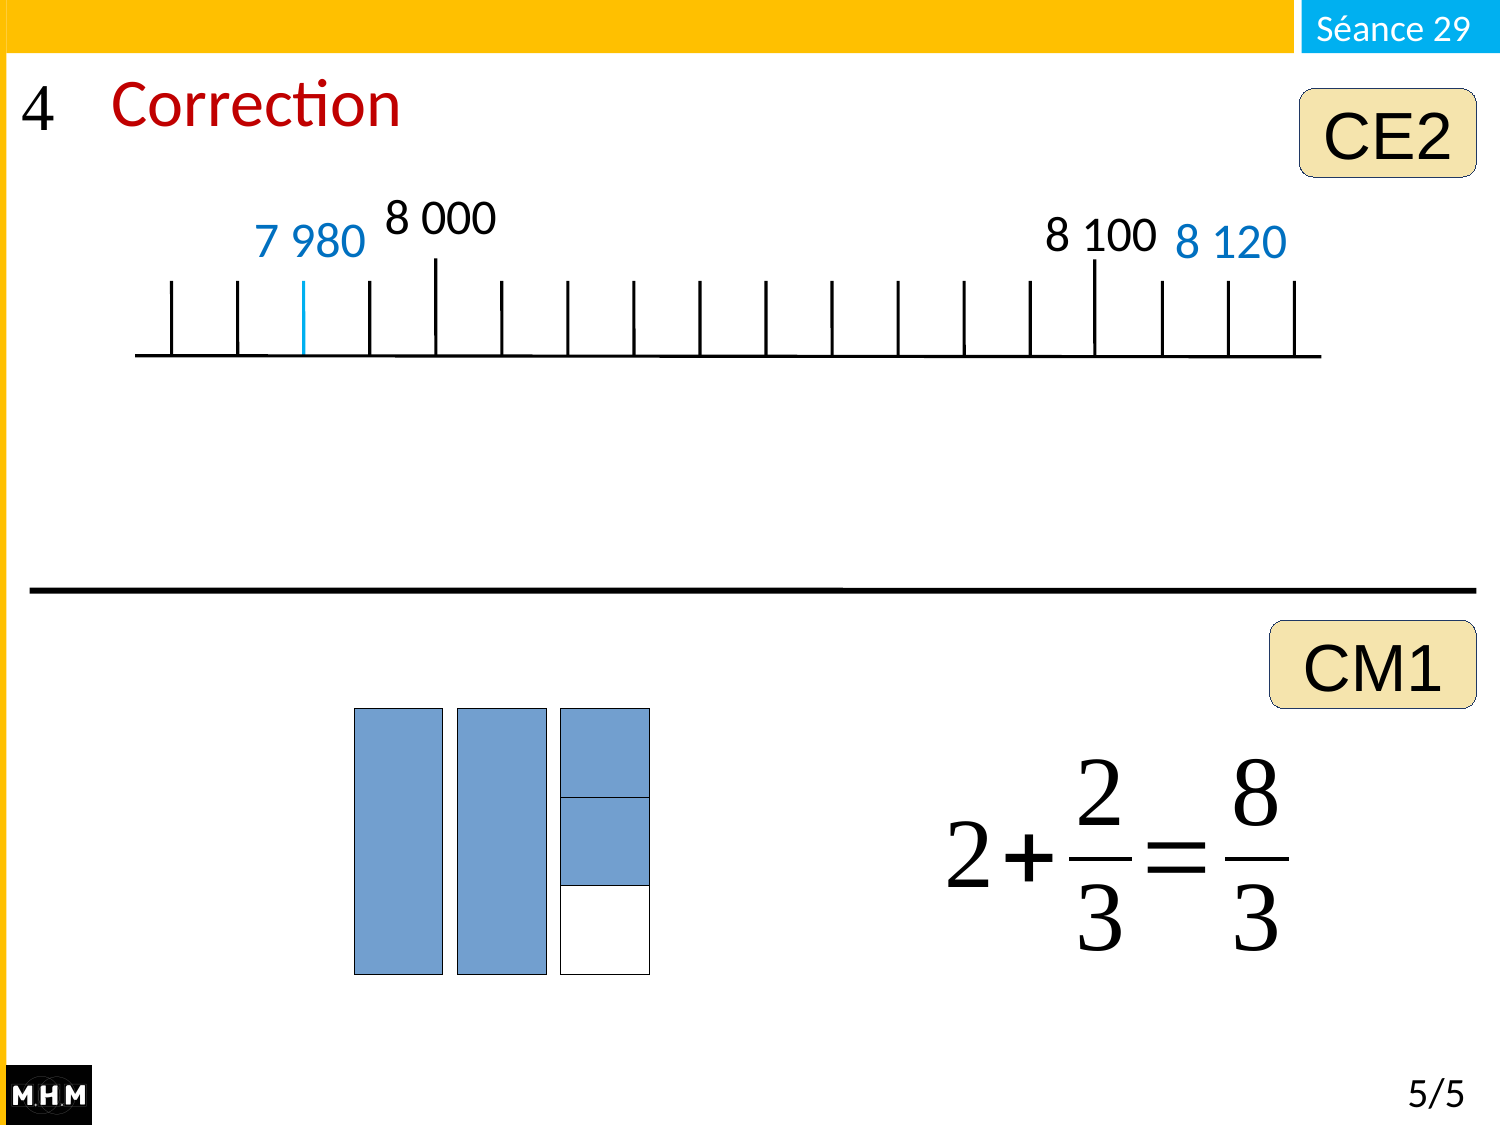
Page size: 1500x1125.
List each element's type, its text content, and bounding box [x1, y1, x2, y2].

text_box [560, 797, 650, 885]
text_box [354, 708, 443, 975]
picture [6, 1065, 92, 1125]
title Correction [96, 60, 1391, 150]
text_box CM1 [1269, 620, 1477, 709]
text_box [560, 708, 650, 797]
text_box [560, 885, 650, 975]
list 5/5 [1373, 1064, 1500, 1125]
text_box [134, 176, 1322, 357]
text_box CE2 [1299, 88, 1477, 178]
text_box [457, 708, 547, 975]
